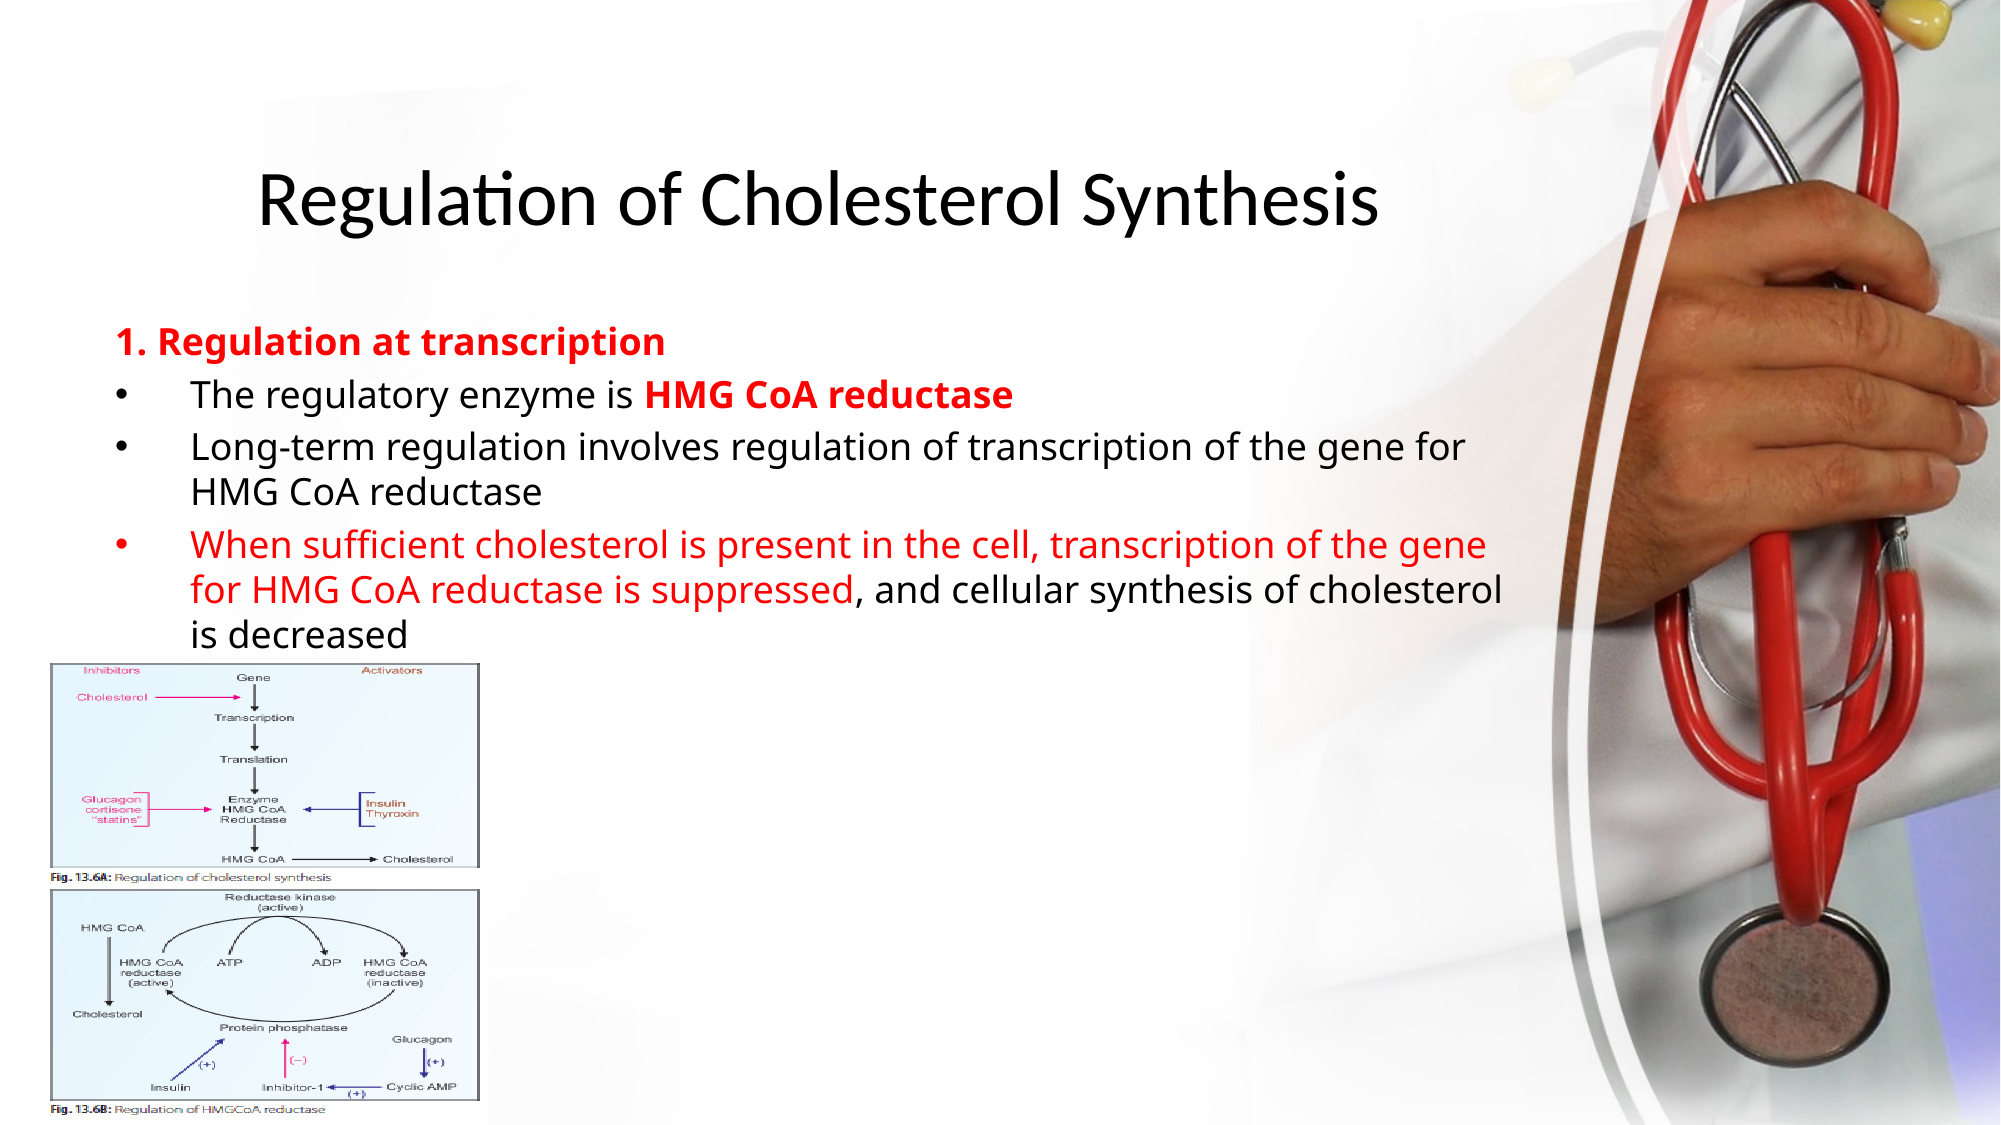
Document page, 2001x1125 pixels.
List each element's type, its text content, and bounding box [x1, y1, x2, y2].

picture [0, 0, 2001, 1125]
title Regulation of Cholesterol Synthesis [99, 110, 1540, 278]
list 1. Regulation at transcription The regulatory enzyme is HMG CoA reductase Long-term regulation involves regulation of transcription of the gene for HMG CoA reductase When sufficient cholesterol is present in the cell, transcription of the gene for HMG CoA reductase is suppressed, and cellular synthesis of cholesterol is decreased [100, 310, 1537, 1043]
